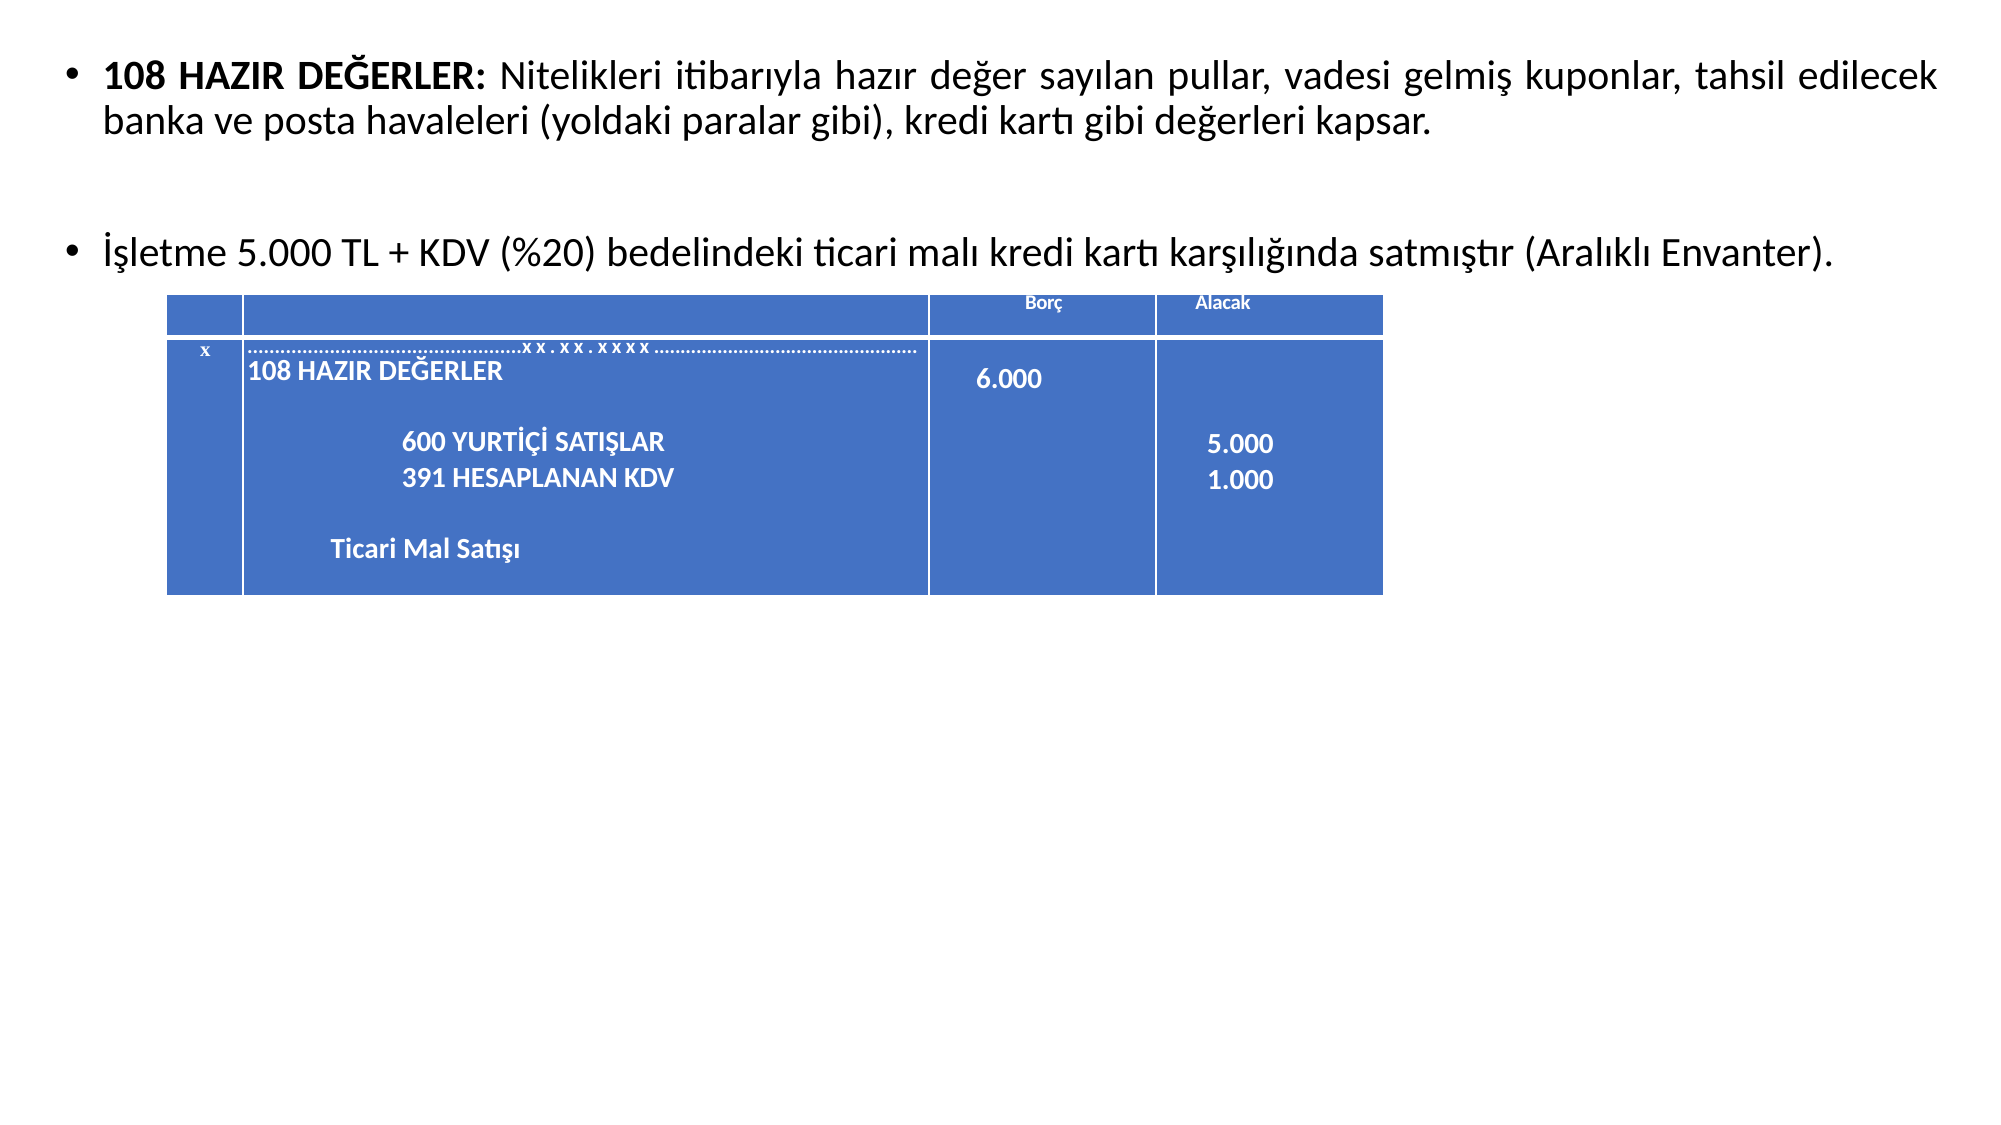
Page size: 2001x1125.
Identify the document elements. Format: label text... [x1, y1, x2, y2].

table_cell ..................................................xx.xx.xxxx..................................................108 HAZIR DEĞERLER 600 YURTİÇİ SATIŞLAR 391 HESAPLANAN KDV Ticari Mal Satışı [244, 340, 928, 595]
table_header Alacak [1157, 295, 1383, 335]
table_header Borç [930, 295, 1155, 335]
table_cell 5.000 1.000 [1157, 340, 1383, 595]
table_cell x [167, 340, 242, 595]
table_cell 6.000 [930, 340, 1155, 595]
table_header [167, 295, 242, 335]
table_header [244, 295, 928, 335]
list 108 HAZIR DEĞERLER: Nitelikleri itibarıyla hazır değer sayılan pullar, vadesi gelmiş kuponlar, tahsil edilecek banka ve posta havaleleri (yoldaki paralar gibi), kredi kartı gibi değerleri kapsar. İşletme 5.000 TL + KDV (%20) bedelindeki ticari malı kredi kartı karşılığında satmıştır (Aralıklı Envanter). [50, 45, 1955, 1098]
